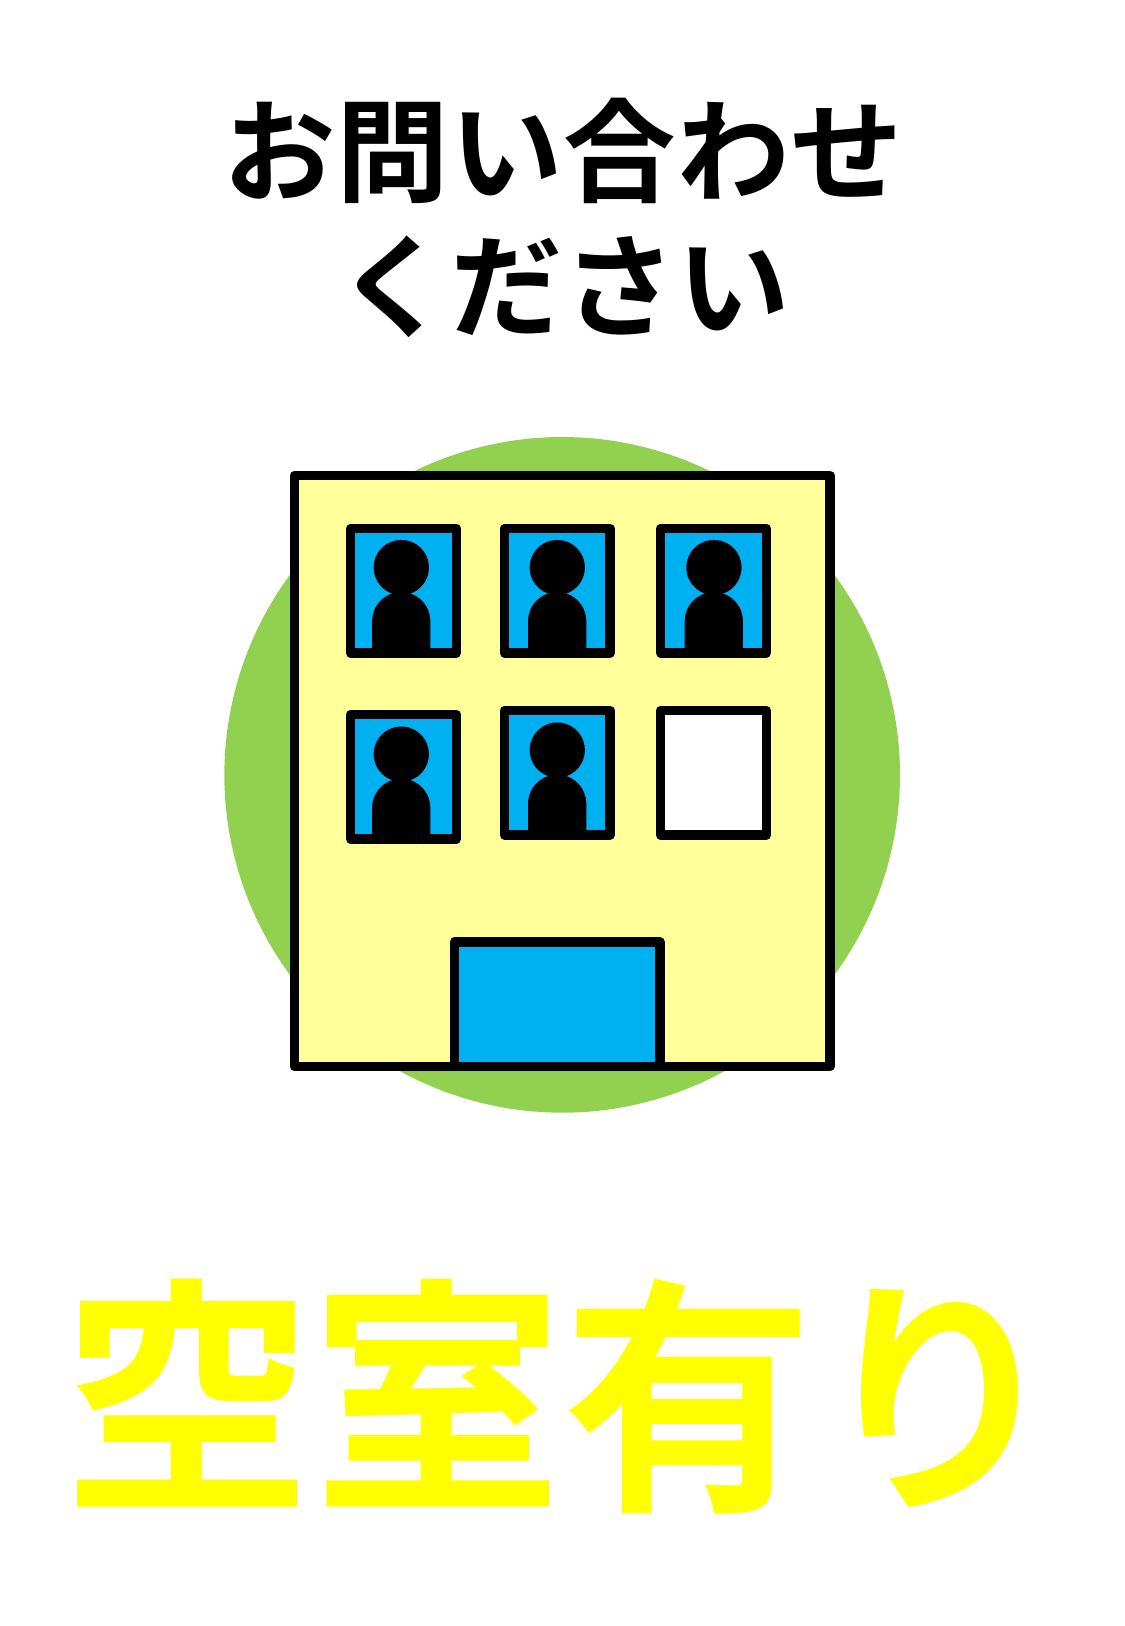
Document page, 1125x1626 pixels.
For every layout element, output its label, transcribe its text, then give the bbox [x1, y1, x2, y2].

text_box お問い合わせ ください [23, 73, 1104, 359]
text_box 空室有り [23, 1234, 1104, 1550]
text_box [224, 436, 901, 1113]
